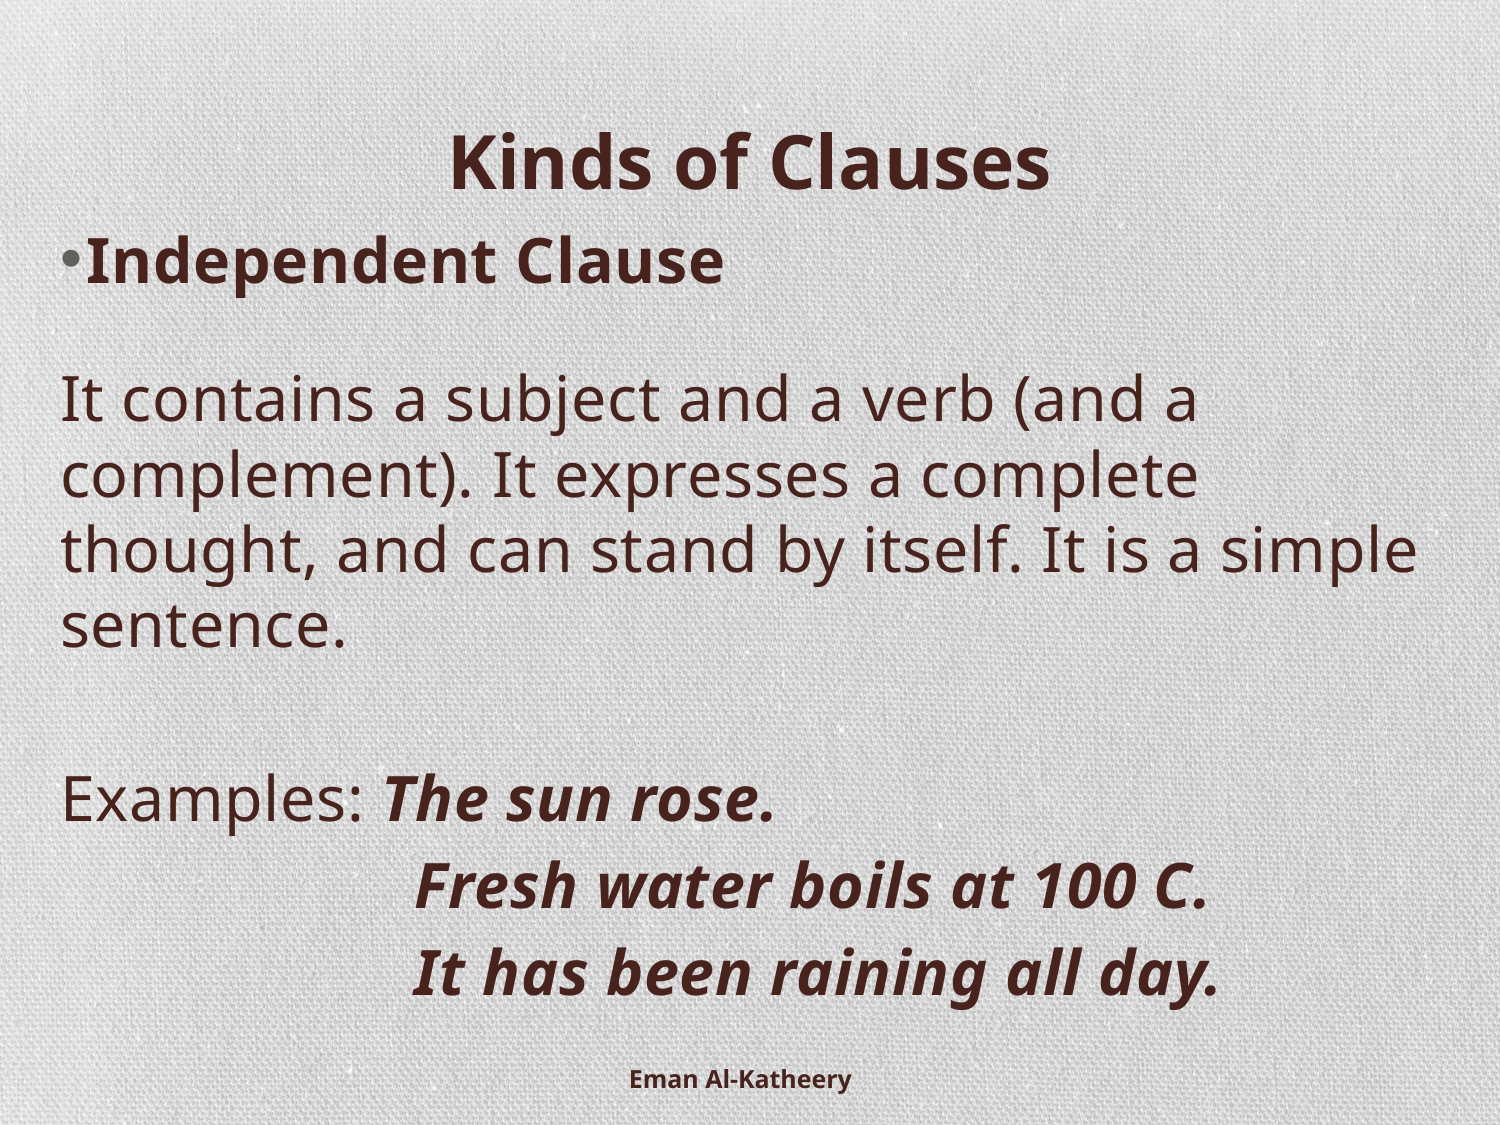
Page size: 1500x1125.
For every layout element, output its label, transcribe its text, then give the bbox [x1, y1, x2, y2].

list Independent Clause It contains a subject and a verb (and a complement). It expresses a complete thought, and can stand by itself. It is a simple sentence. Examples: The sun rose. Fresh water boils at 100 C. It has been raining all day. [45, 213, 1455, 1023]
footer Eman Al-Katheery [614, 1054, 1285, 1103]
title Kinds of Clauses [45, 37, 1455, 213]
